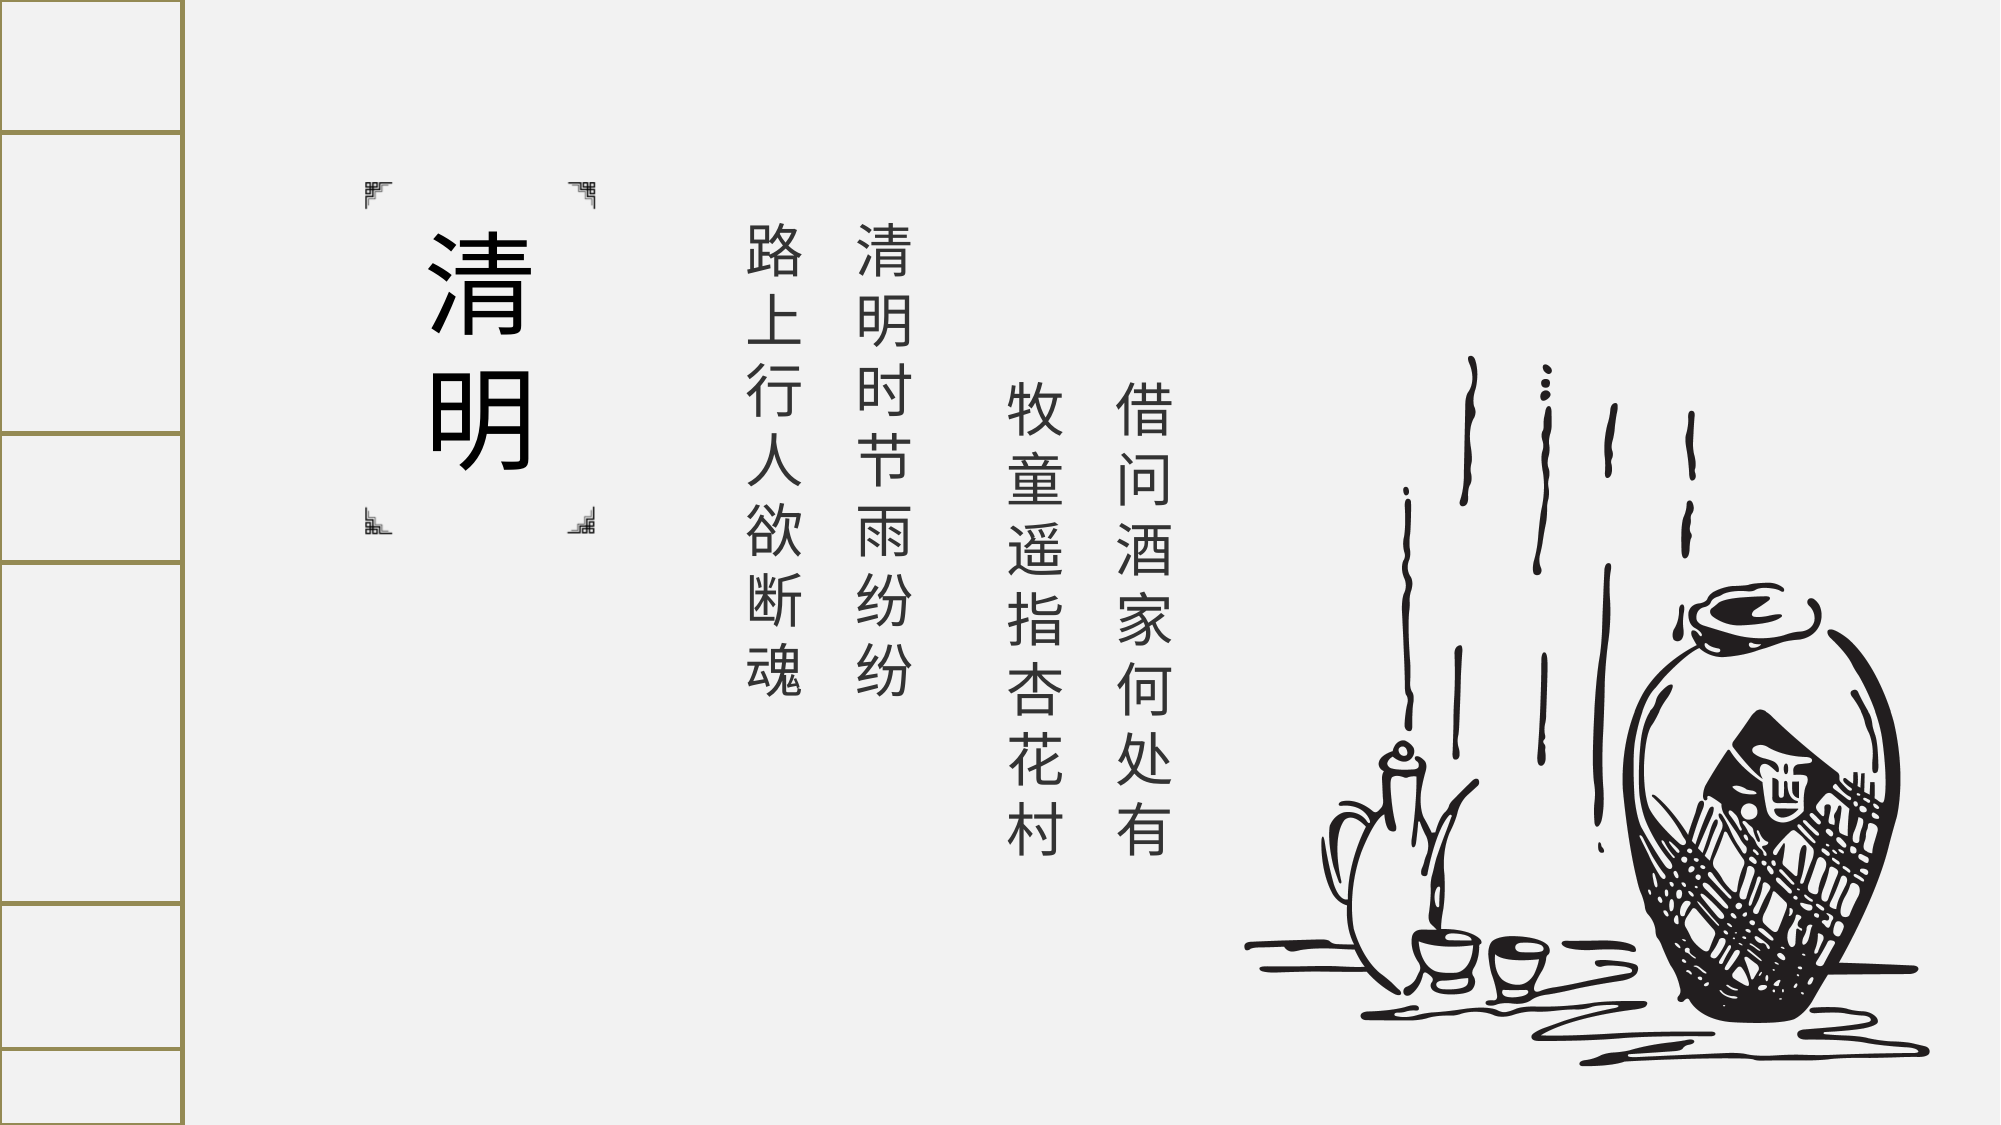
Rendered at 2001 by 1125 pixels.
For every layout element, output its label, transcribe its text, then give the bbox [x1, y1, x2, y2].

picture [1172, 297, 2000, 1125]
text_box [0, 0, 184, 1125]
text_box 借问酒家何处有 [1101, 366, 1172, 871]
text_box 清明时节雨纷纷 [840, 206, 917, 711]
text_box 牧童遥指杏花村 [991, 366, 1068, 871]
text_box 路上行人欲断魂 [730, 206, 807, 711]
picture [301, 132, 649, 600]
